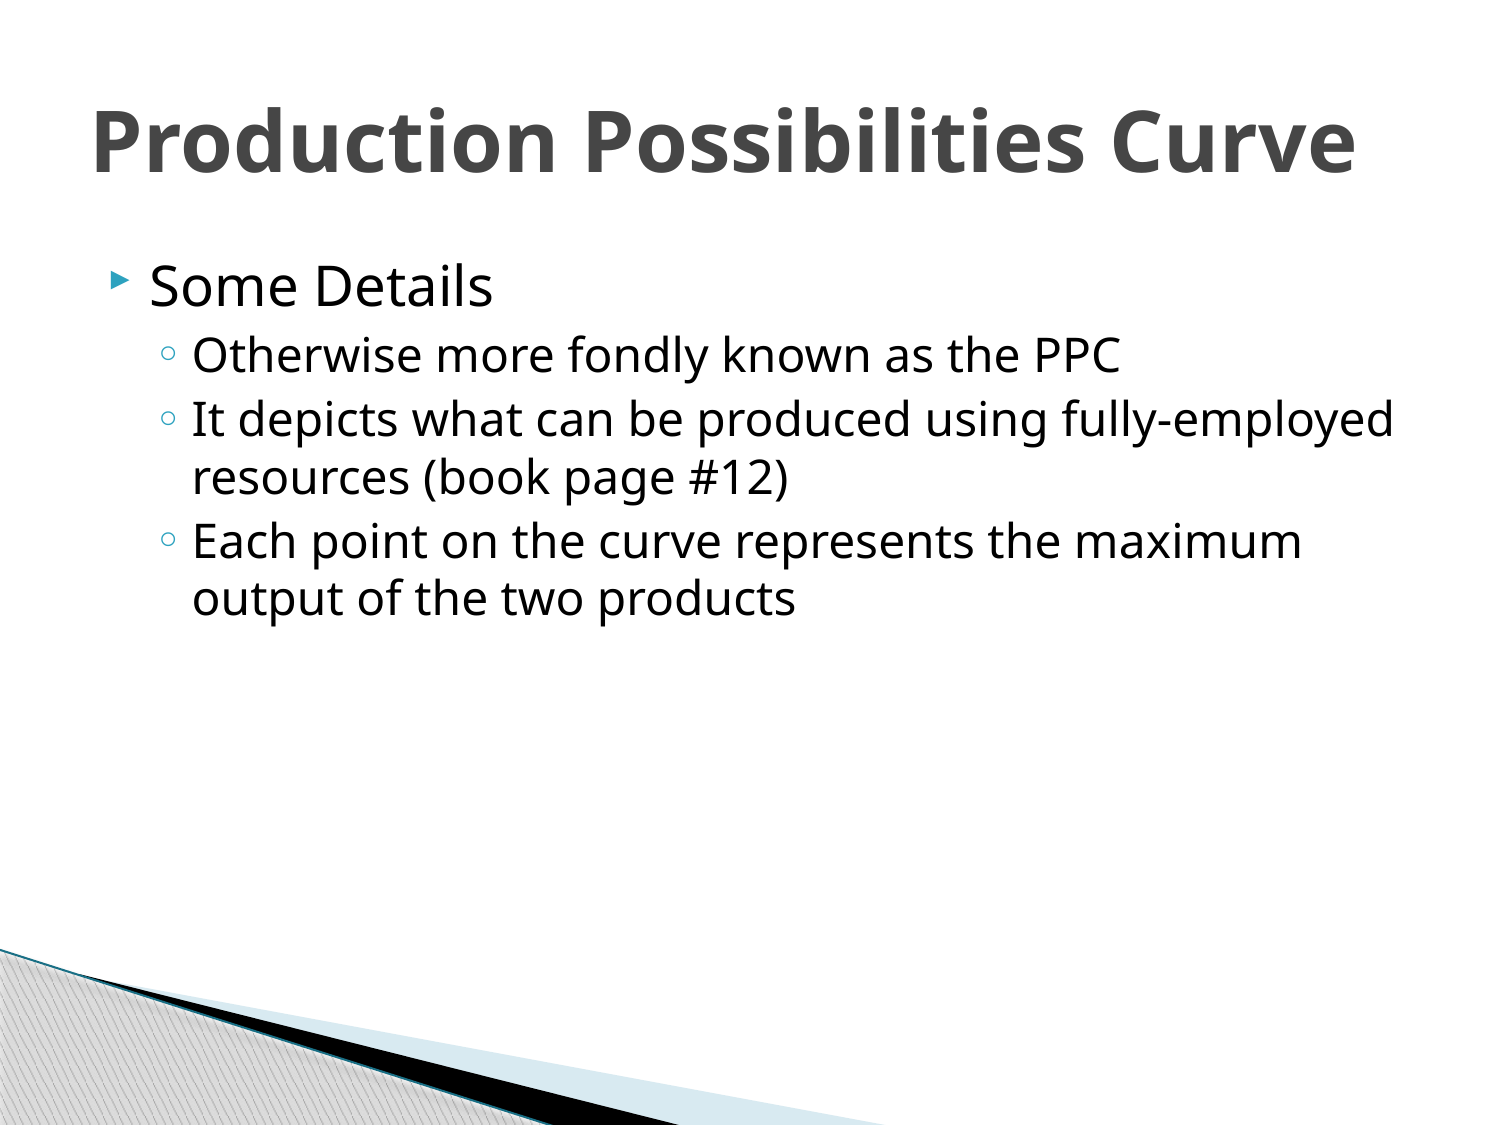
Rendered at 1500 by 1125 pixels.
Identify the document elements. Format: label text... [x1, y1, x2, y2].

title Production Possibilities Curve [75, 45, 1425, 233]
list Some Details Otherwise more fondly known as the PPC It depicts what can be produced using fully-employed resources (book page #12) Each point on the curve represents the maximum output of the two products [75, 243, 1425, 986]
